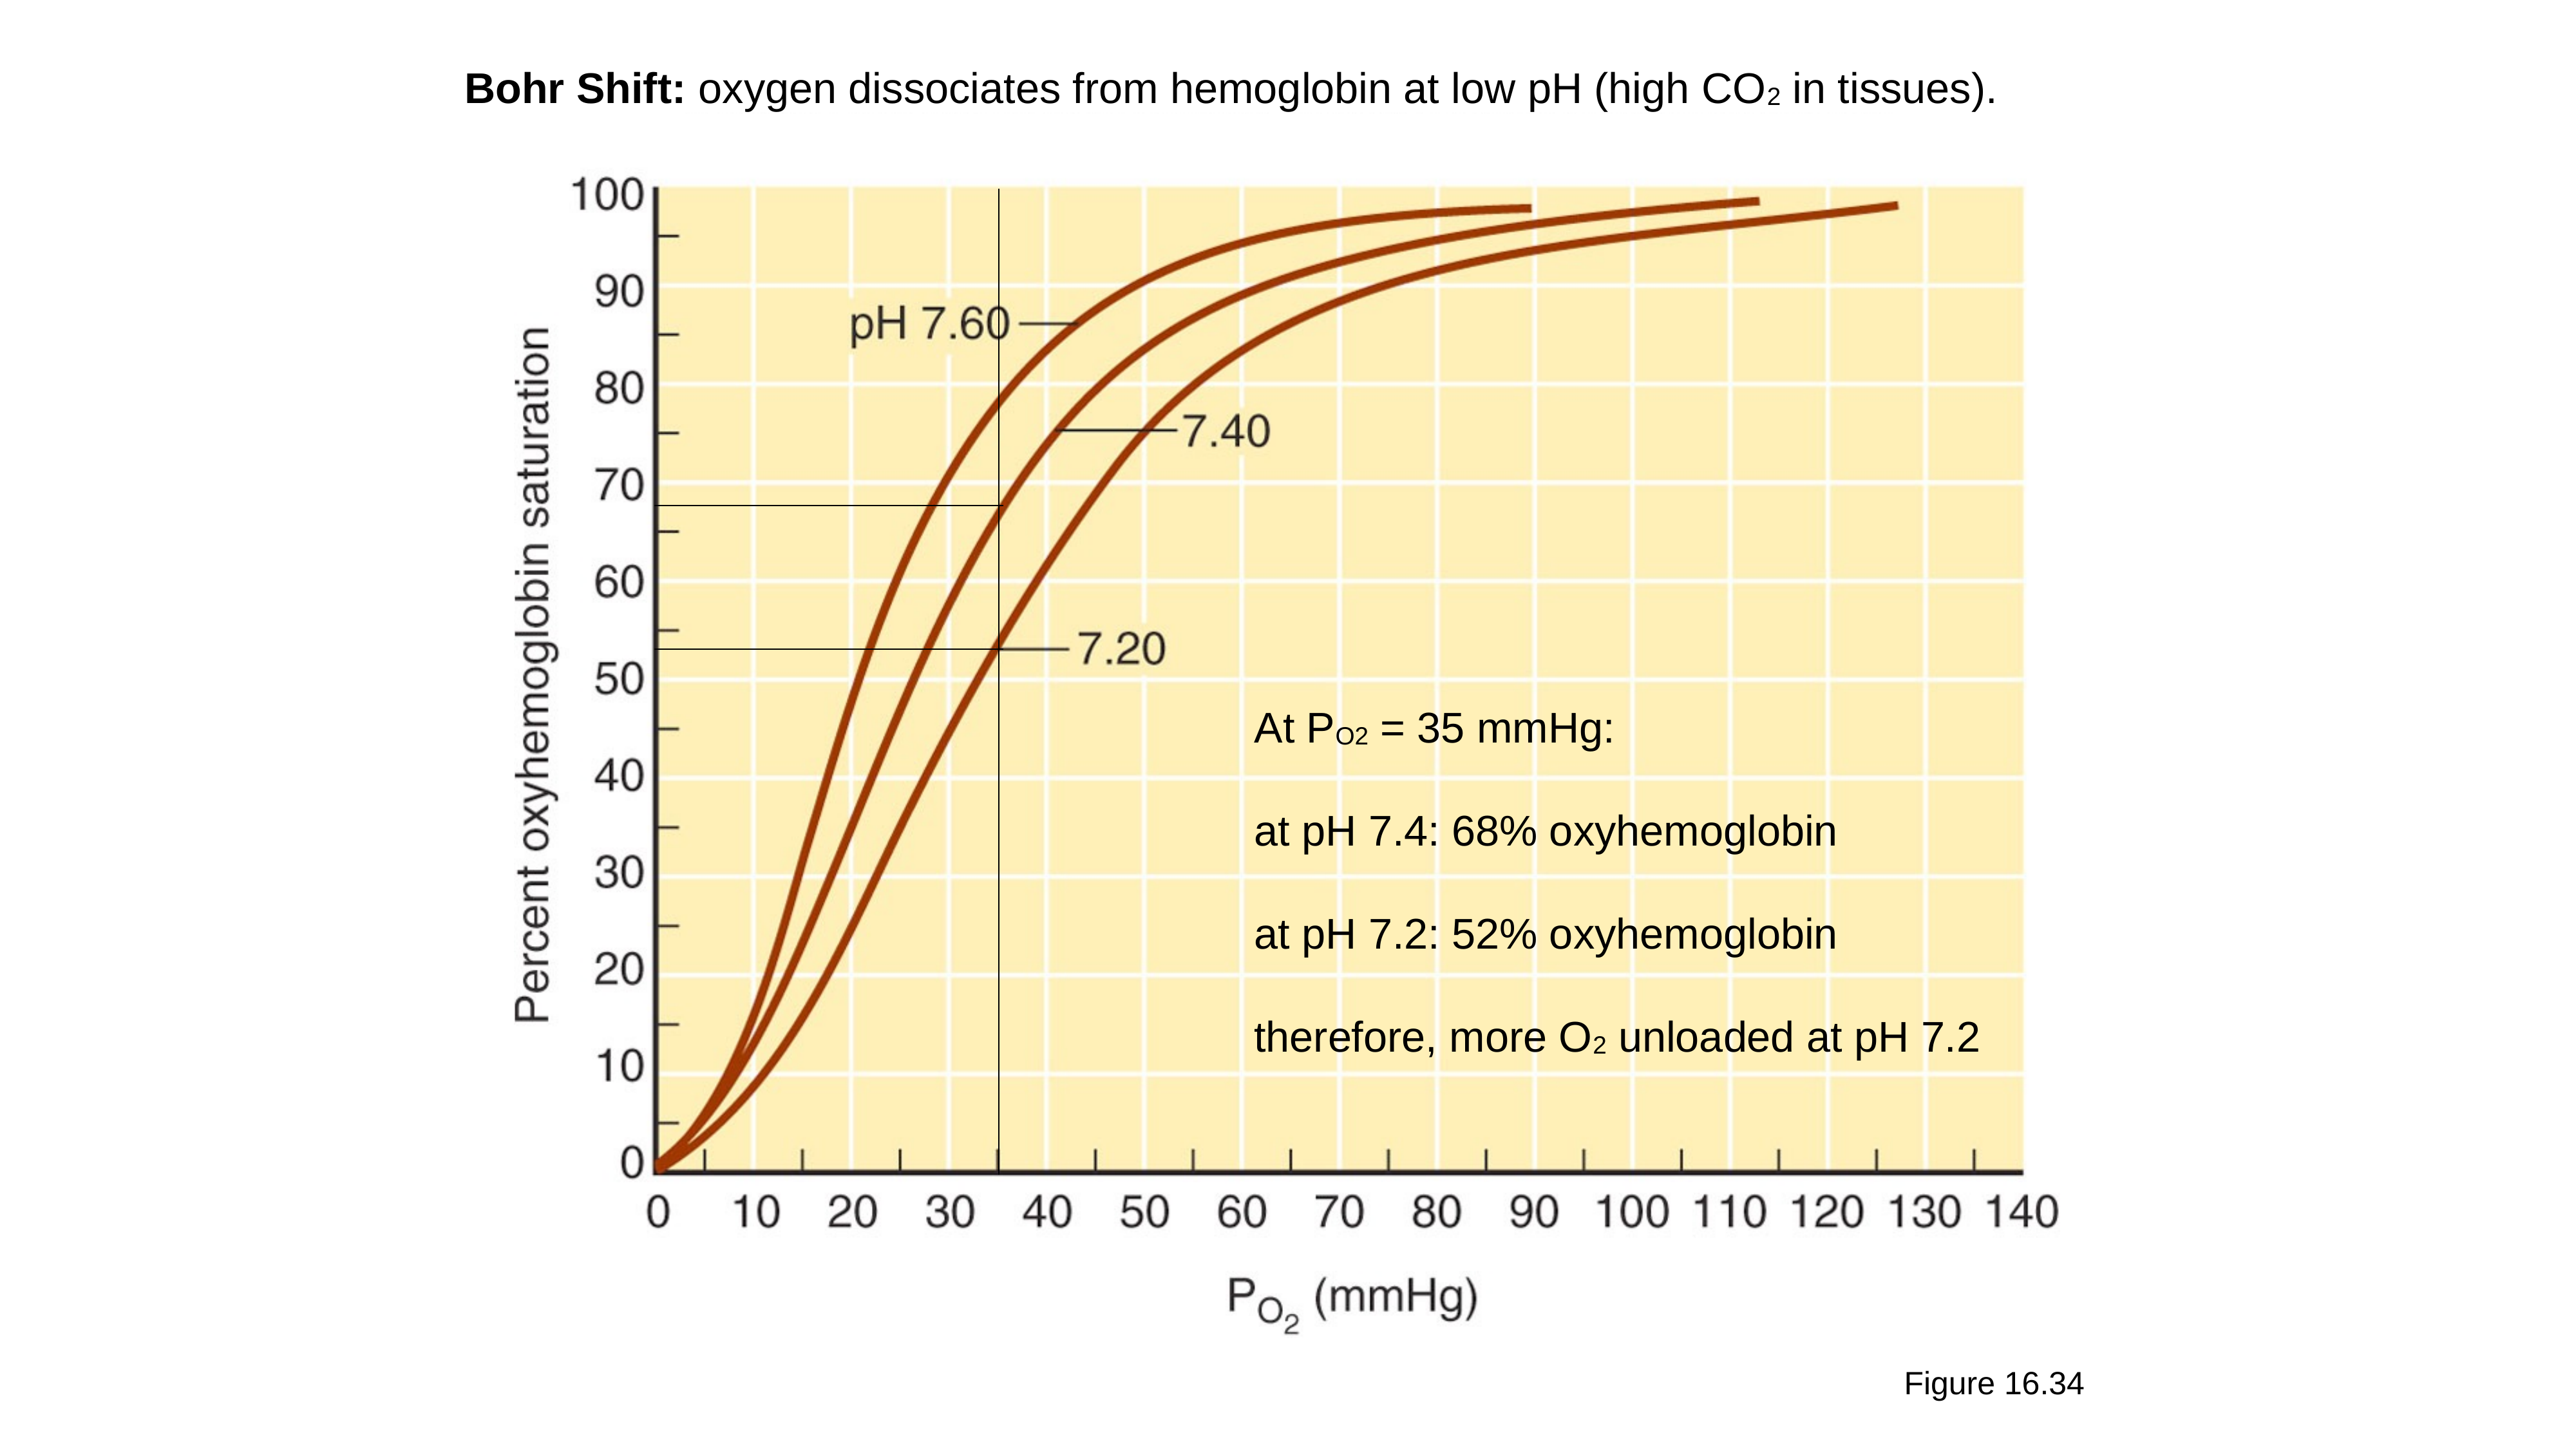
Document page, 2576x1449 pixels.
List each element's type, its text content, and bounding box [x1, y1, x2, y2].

text_box Figure 16.34 [1888, 1354, 2164, 1408]
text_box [514, 113, 2060, 1338]
text_box Bohr Shift: oxygen dissociates from hemoglobin at low pH (high CO2 in tissues). [448, 52, 2128, 120]
